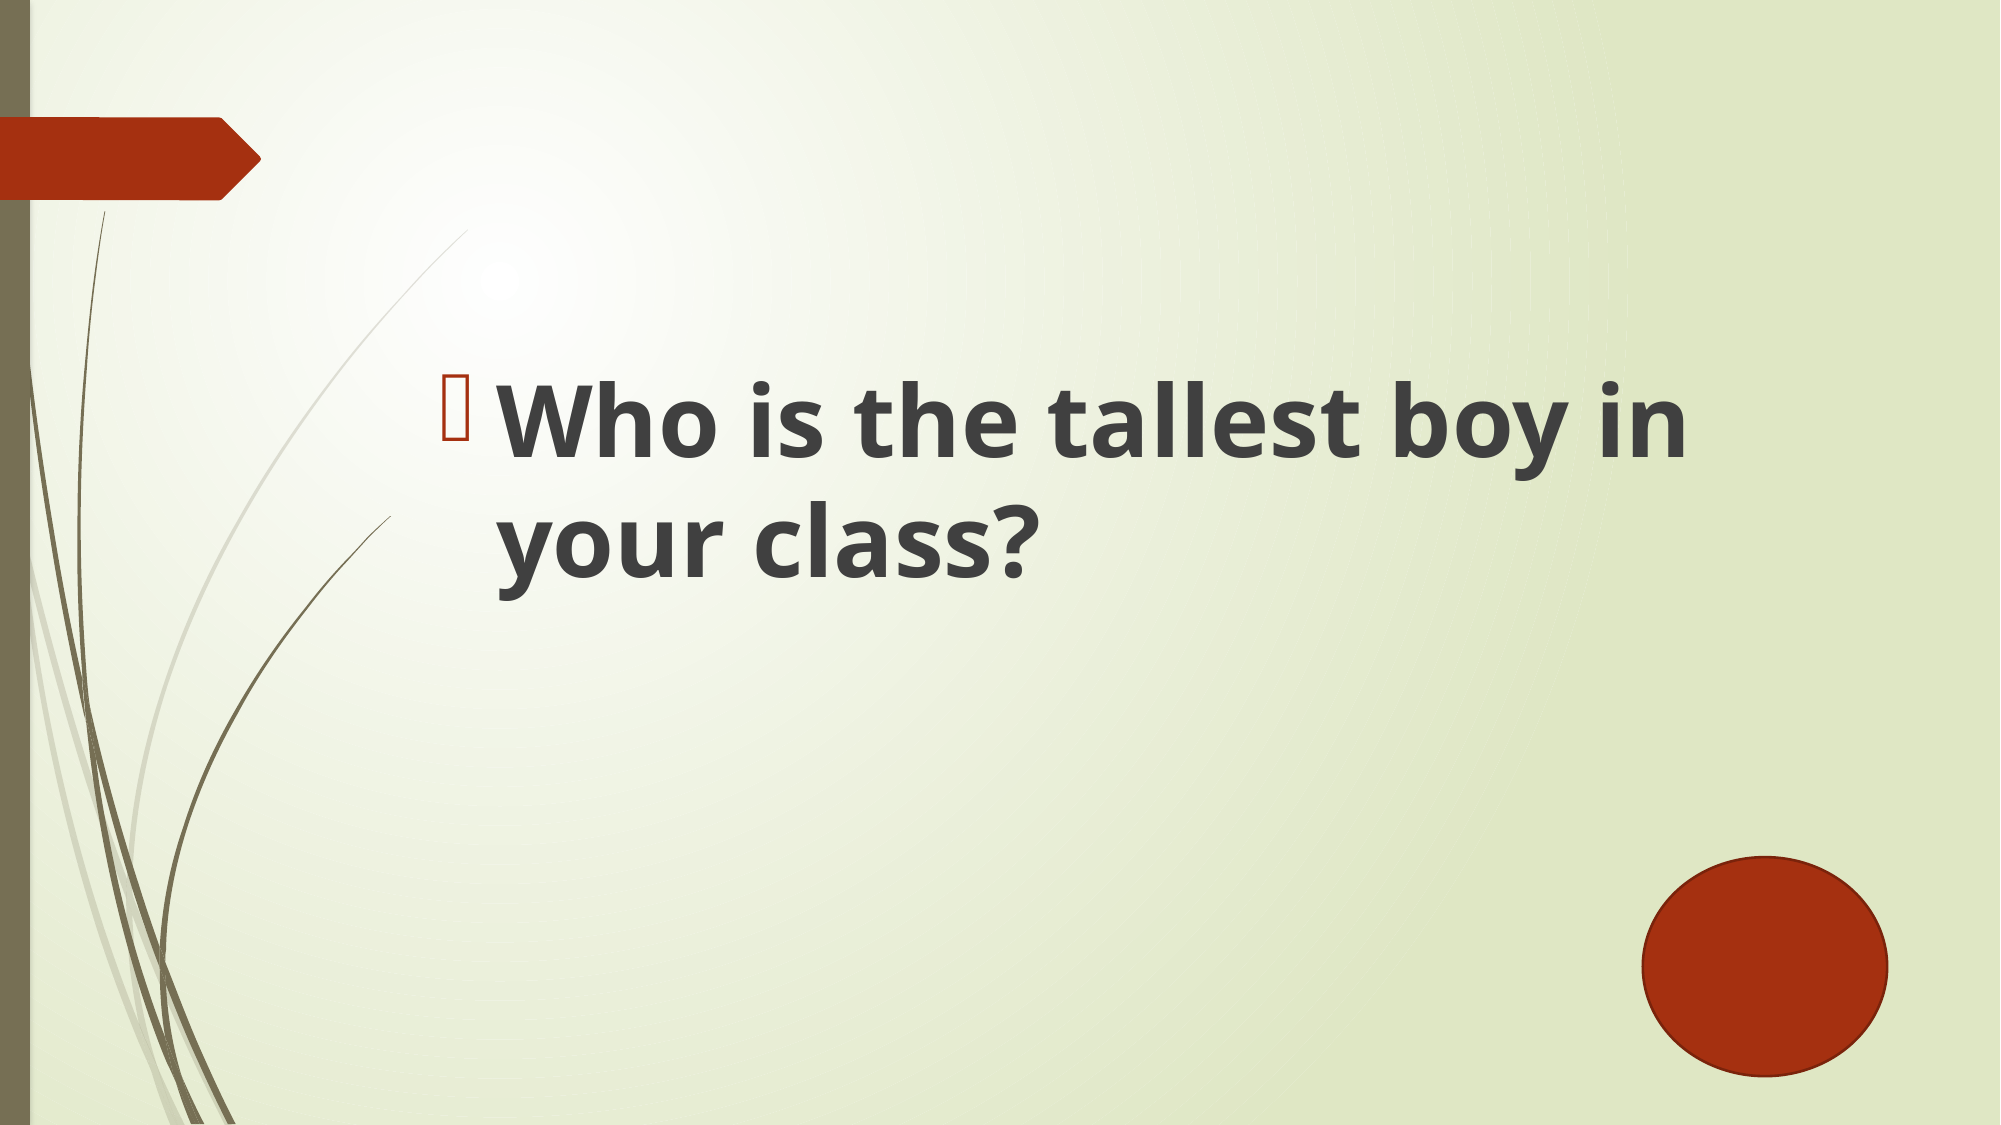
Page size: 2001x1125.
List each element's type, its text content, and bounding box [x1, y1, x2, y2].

list Who is the tallest boy in your class? [424, 350, 1888, 970]
text_box [1641, 855, 1889, 1078]
